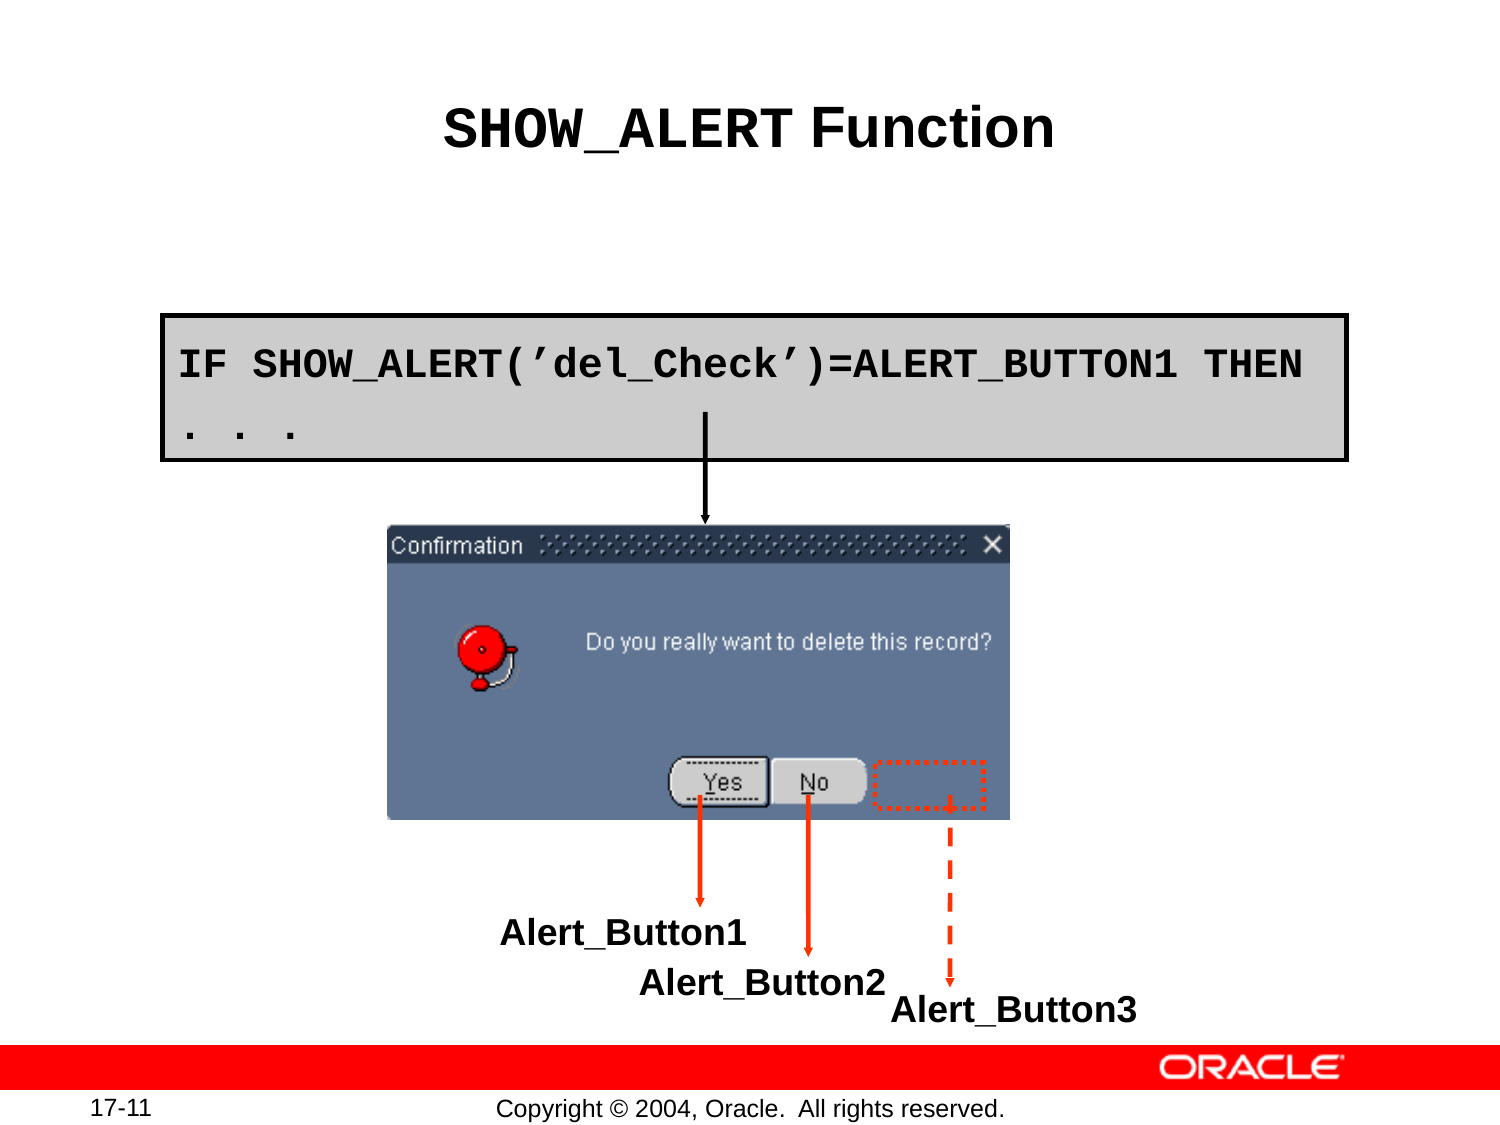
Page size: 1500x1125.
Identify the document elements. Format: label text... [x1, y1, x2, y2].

picture [387, 524, 1011, 820]
title SHOW_ALERT Function [149, 87, 1351, 232]
text_box [945, 973, 955, 988]
text_box Alert_Button2 [623, 949, 902, 1011]
text_box Alert_Button1 [484, 899, 763, 961]
text_box [701, 411, 710, 523]
text_box Alert_Button3 [874, 977, 1154, 1038]
list IF SHOW_ALERT(’del_Check’)=ALERT_BUTTON1 THEN . . . [162, 315, 1347, 461]
text_box [804, 829, 813, 957]
text_box [695, 829, 705, 908]
